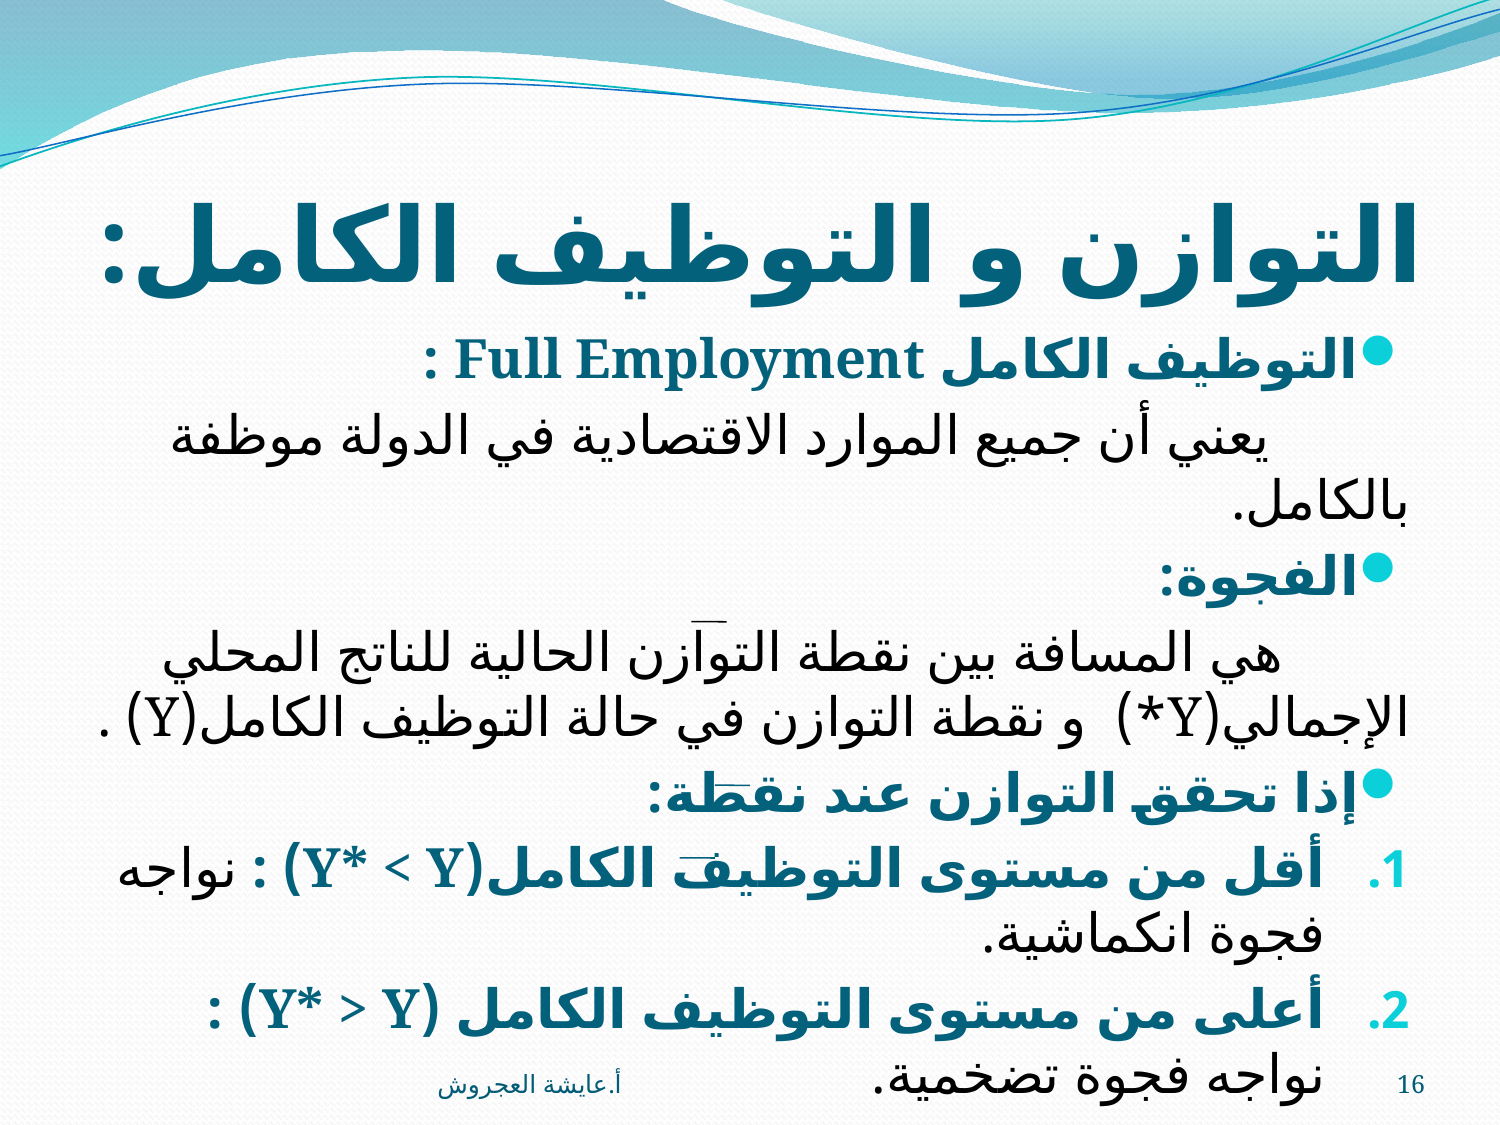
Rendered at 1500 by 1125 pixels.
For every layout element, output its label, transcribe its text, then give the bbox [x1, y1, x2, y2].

slide_number 16 [1299, 1042, 1425, 1103]
list التوظيف الكامل Full Employment : يعني أن جميع الموارد الاقتصادية في الدولة موظفة بالكامل. الفجوة: هي المسافة بين نقطة التوازن الحالية للناتج المحلي الإجمالي(Y*) و نقطة التوازن في حالة التوظيف الكامل(Y) . إذا تحقق التوازن عند نقطة: أقل من مستوى التوظيف الكامل(Y* < Y) : نواجه فجوة انكماشية. أعلى من مستوى التوظيف الكامل (Y* > Y) : نواجه فجوة تضخمية. [75, 317, 1425, 1038]
title التوازن و التوظيف الكامل: [75, 115, 1425, 303]
footer أ.عايشة العجروش [437, 1042, 988, 1103]
